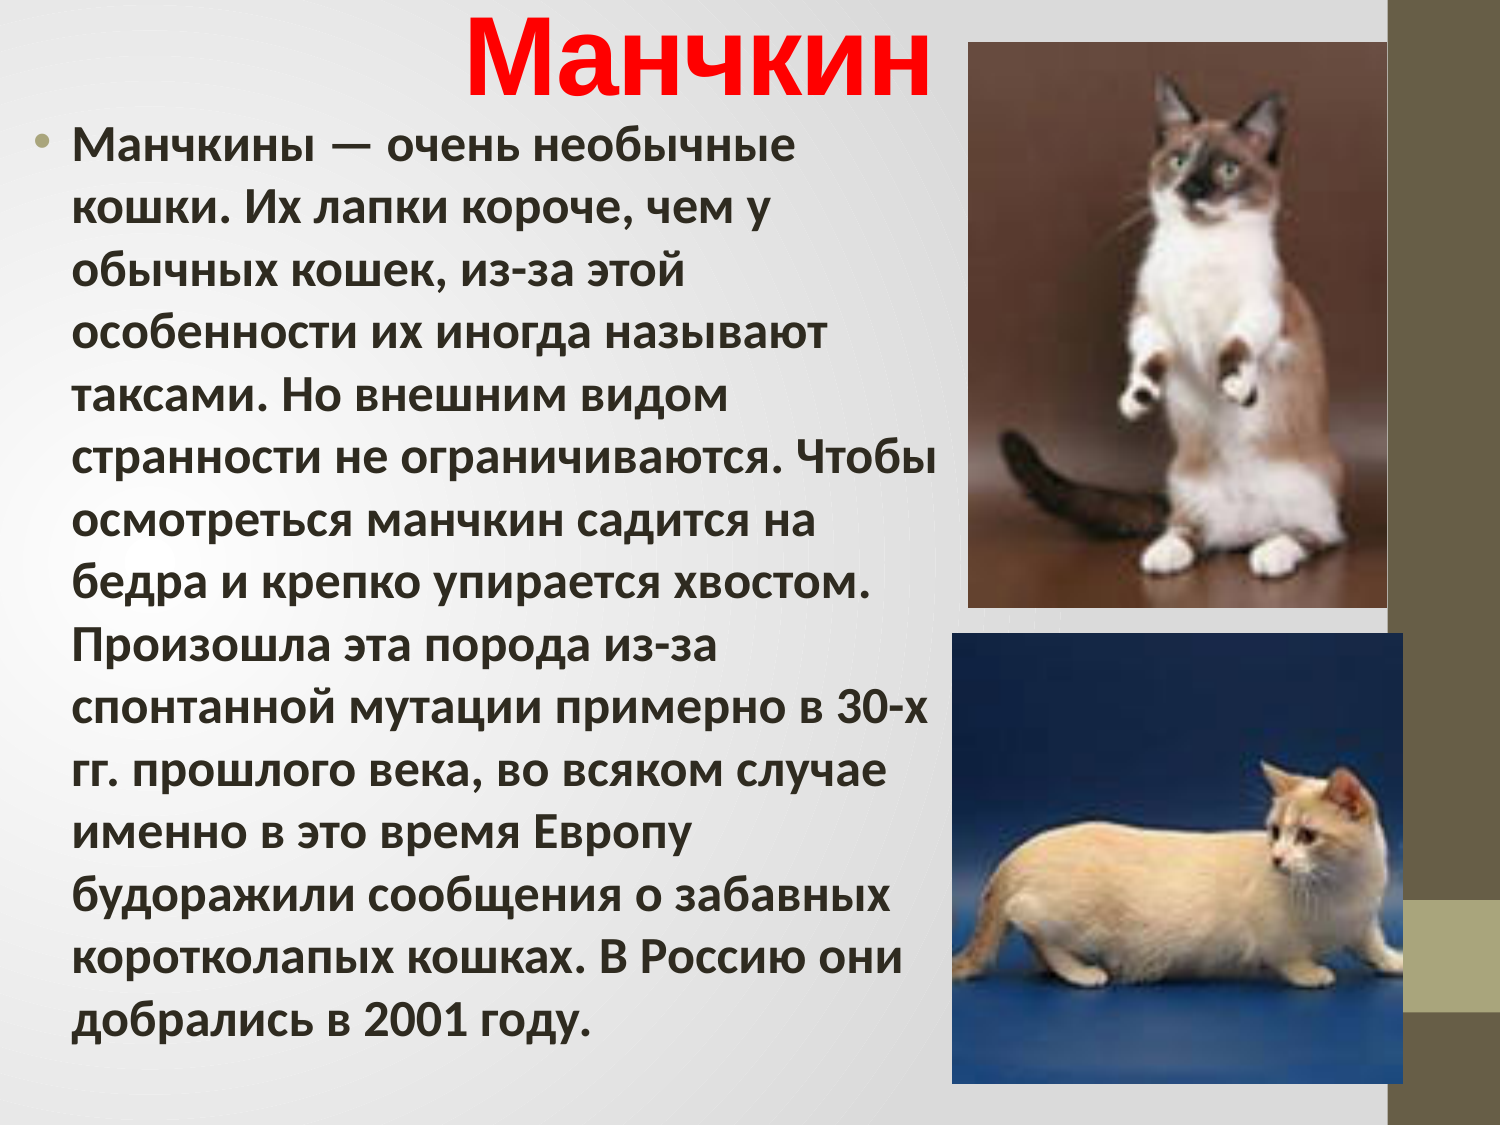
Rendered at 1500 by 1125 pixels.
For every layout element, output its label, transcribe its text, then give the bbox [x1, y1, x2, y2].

list Манчкины — очень необычные кошки. Их лапки короче, чем у обычных кошек, из-за этой особенности их иногда называют таксами. Но внешним видом странности не ограничиваются. Чтобы осмотреться манчкин садится на бедра и крепко упирается хвостом. Произошла эта порода из-за спонтанной мутации примерно в 30-х гг. прошлого века, во всяком случае именно в это время Европу будоражили сообщения о забавных коротколапых кошках. В Россию они добрались в 2001 году. [0, 101, 963, 1125]
title Манчкин [0, 0, 1400, 102]
picture [968, 42, 1388, 609]
picture [951, 632, 1404, 1085]
